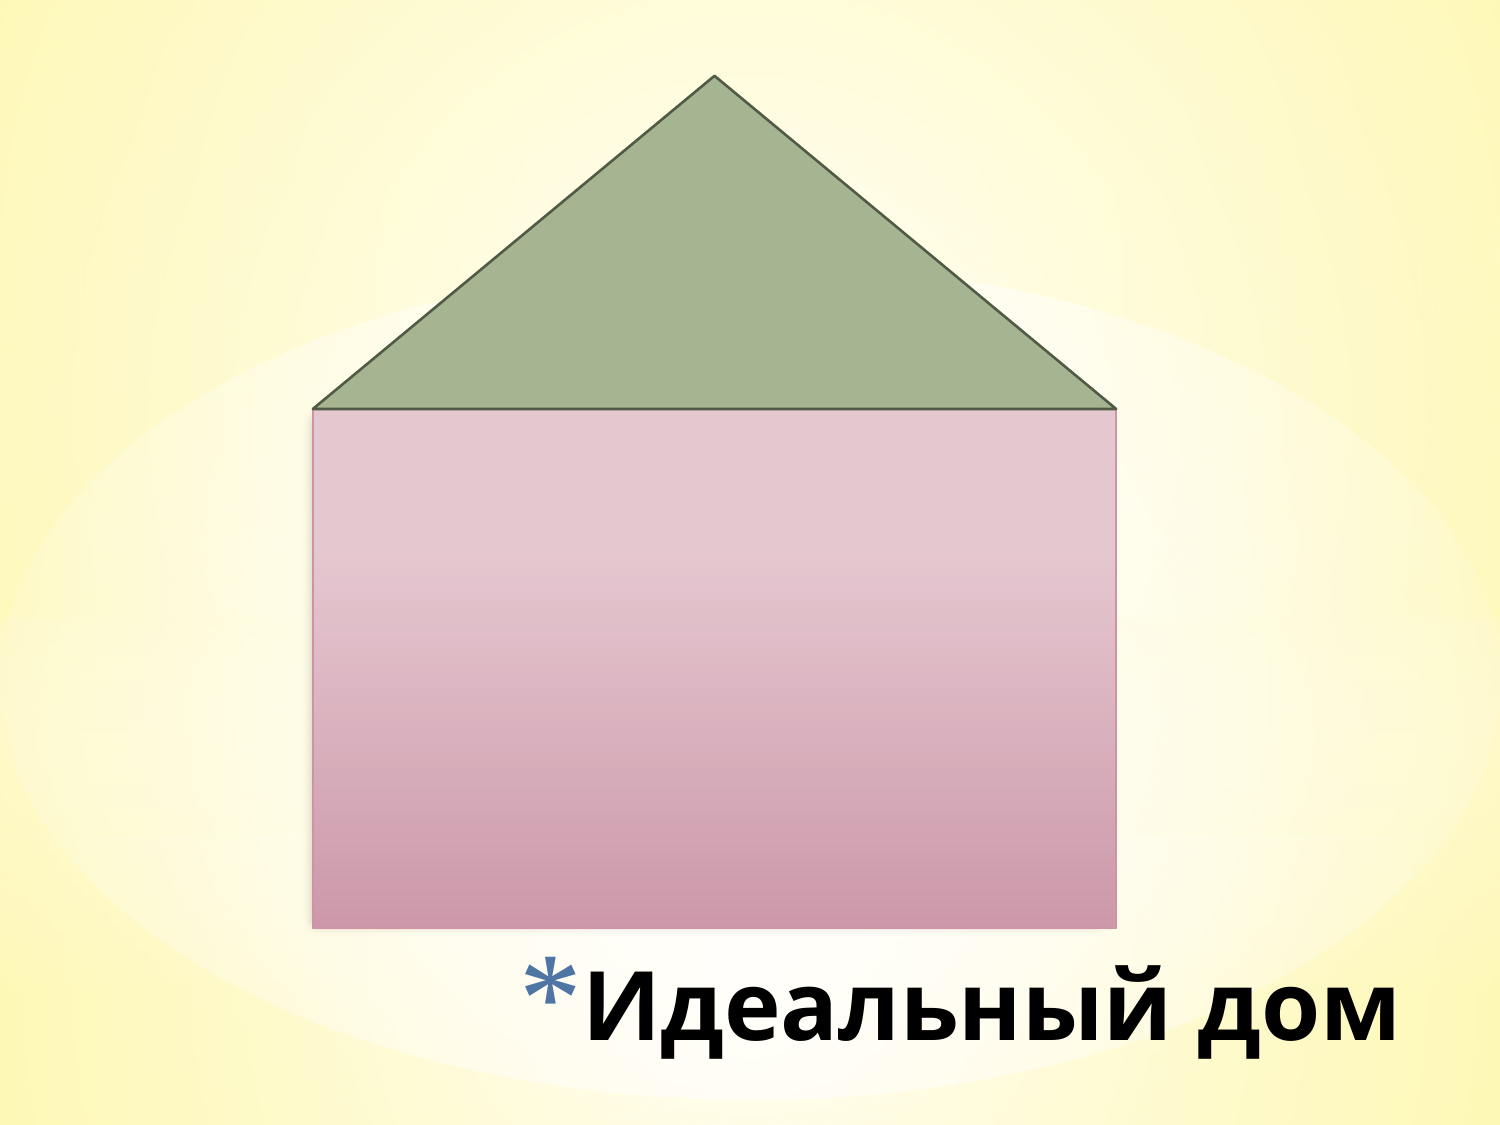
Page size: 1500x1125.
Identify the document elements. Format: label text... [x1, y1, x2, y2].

text_box [311, 74, 1118, 411]
text_box [312, 411, 1117, 929]
title Идеальный дом [348, 937, 1417, 1125]
